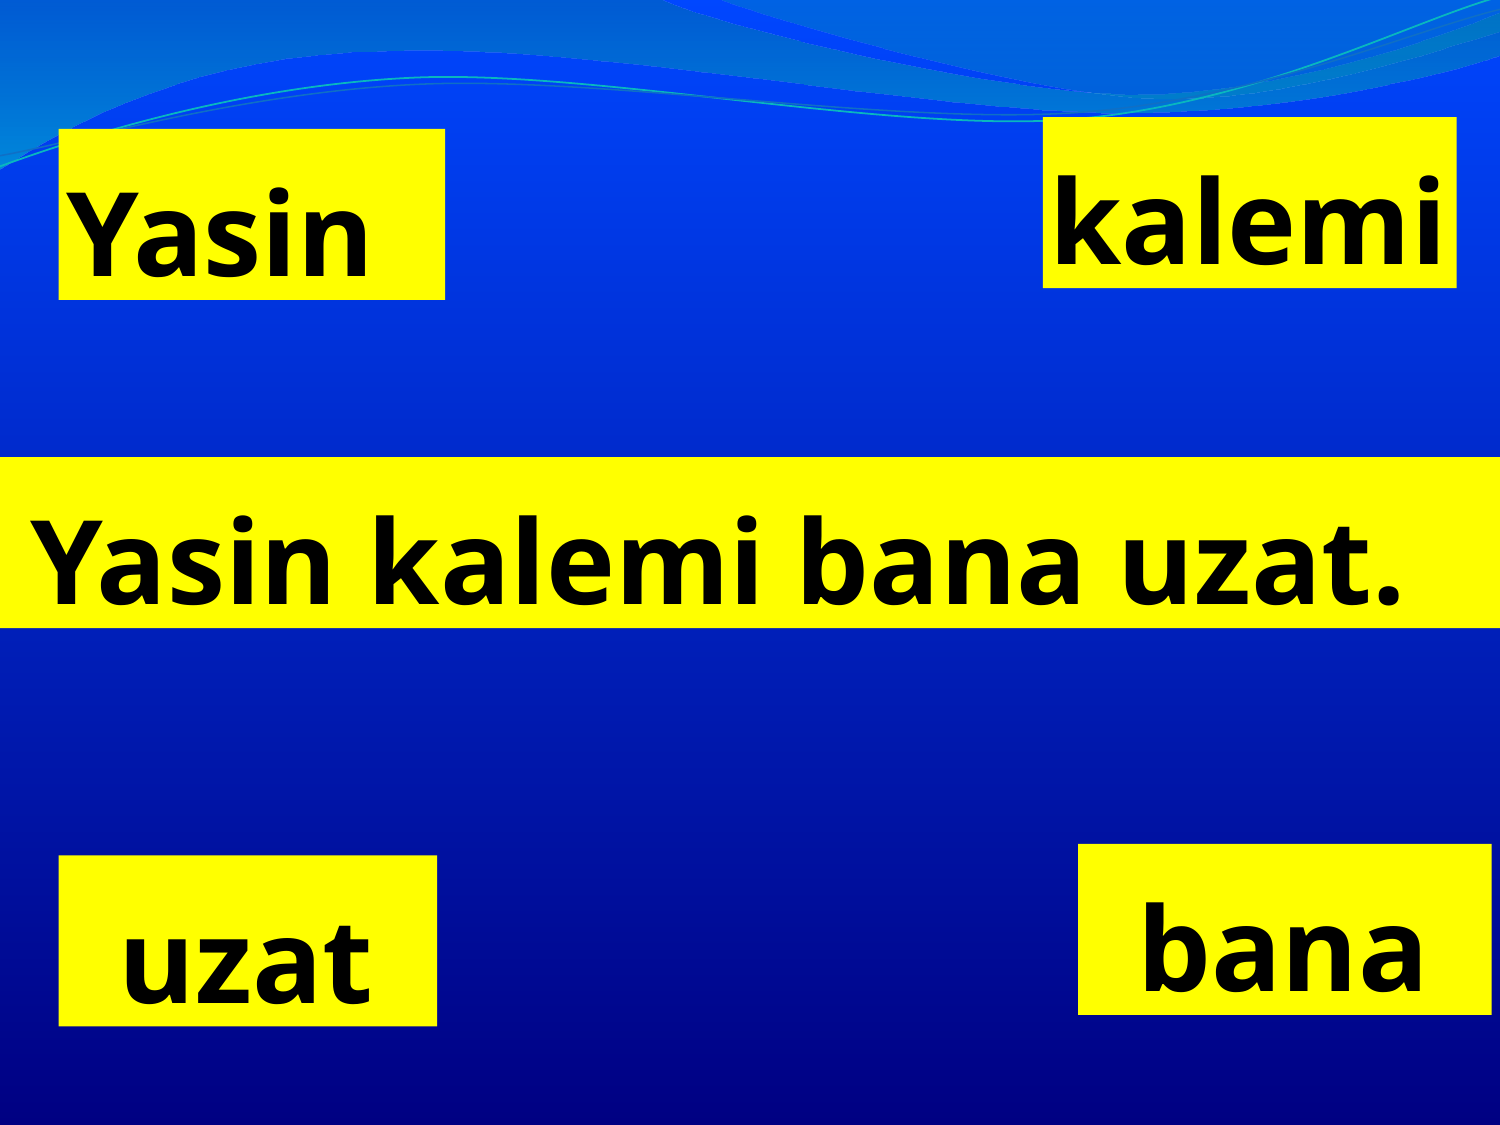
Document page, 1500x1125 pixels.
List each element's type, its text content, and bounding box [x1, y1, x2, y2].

text_box uzat [58, 855, 438, 1027]
title Yasin [58, 128, 446, 301]
text_box kalemi [1042, 117, 1457, 289]
text_box Yasin kalemi bana uzat. [0, 457, 1500, 629]
text_box bana [1078, 843, 1492, 1015]
